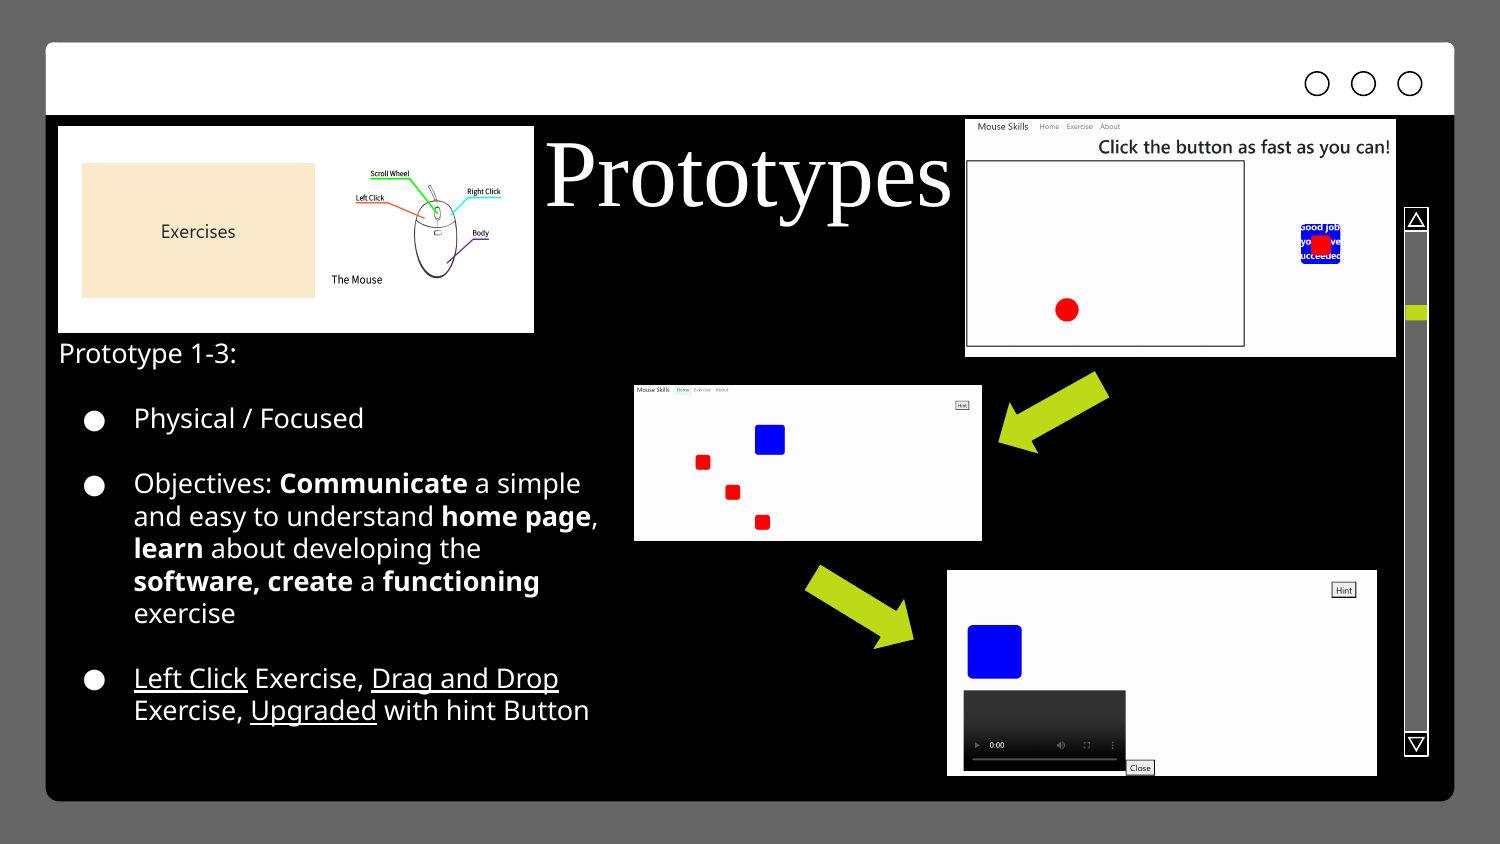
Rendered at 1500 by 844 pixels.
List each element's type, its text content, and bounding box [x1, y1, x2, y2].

text_box Prototype 1-3: Physical / Focused Objectives: Communicate a simple and easy to understand home page, learn about developing the software, create a functioning exercise Left Click Exercise, Drag and Drop Exercise, Upgraded with hint Button [43, 321, 625, 742]
text_box [997, 369, 1111, 455]
title Prototypes [521, 99, 978, 238]
picture [965, 119, 1396, 357]
text_box [803, 563, 915, 651]
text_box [1404, 207, 1429, 757]
picture [947, 569, 1377, 777]
picture [634, 385, 982, 541]
picture [57, 126, 534, 334]
